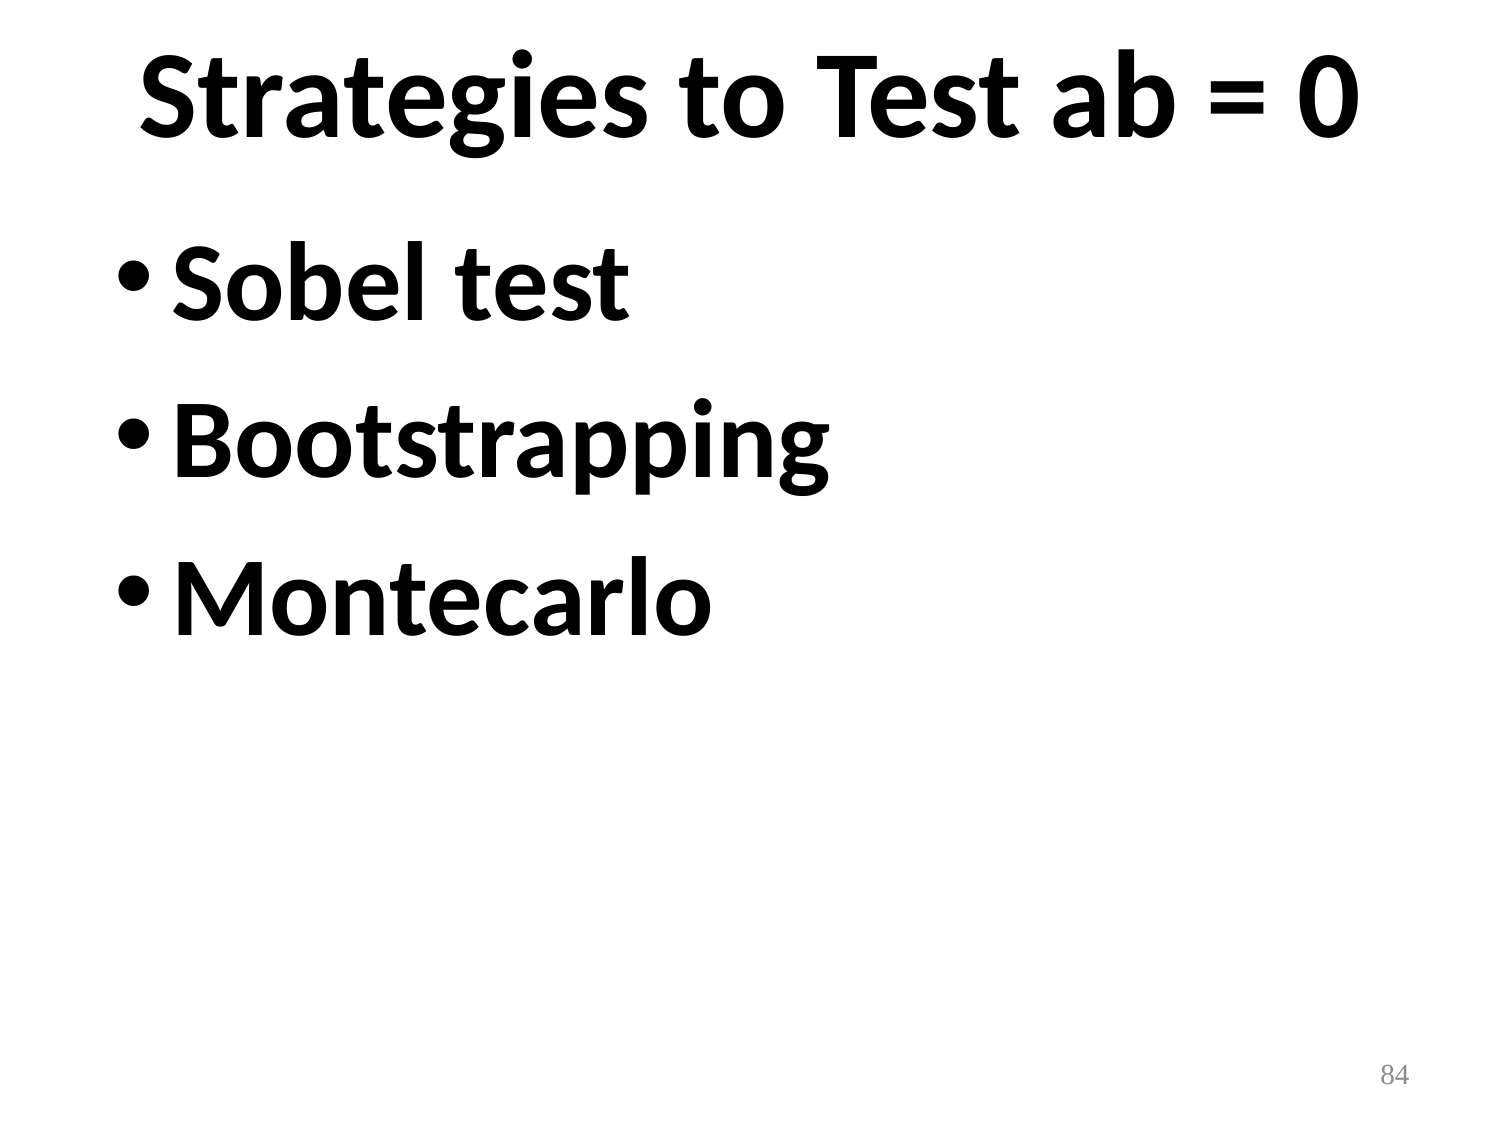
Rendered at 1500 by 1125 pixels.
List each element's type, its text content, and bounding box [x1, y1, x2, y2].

list Sobel test Bootstrapping Montecarlo [99, 200, 1425, 1025]
title Strategies to Test ab = 0 [112, 0, 1388, 175]
slide_number 84 [1074, 1042, 1425, 1103]
